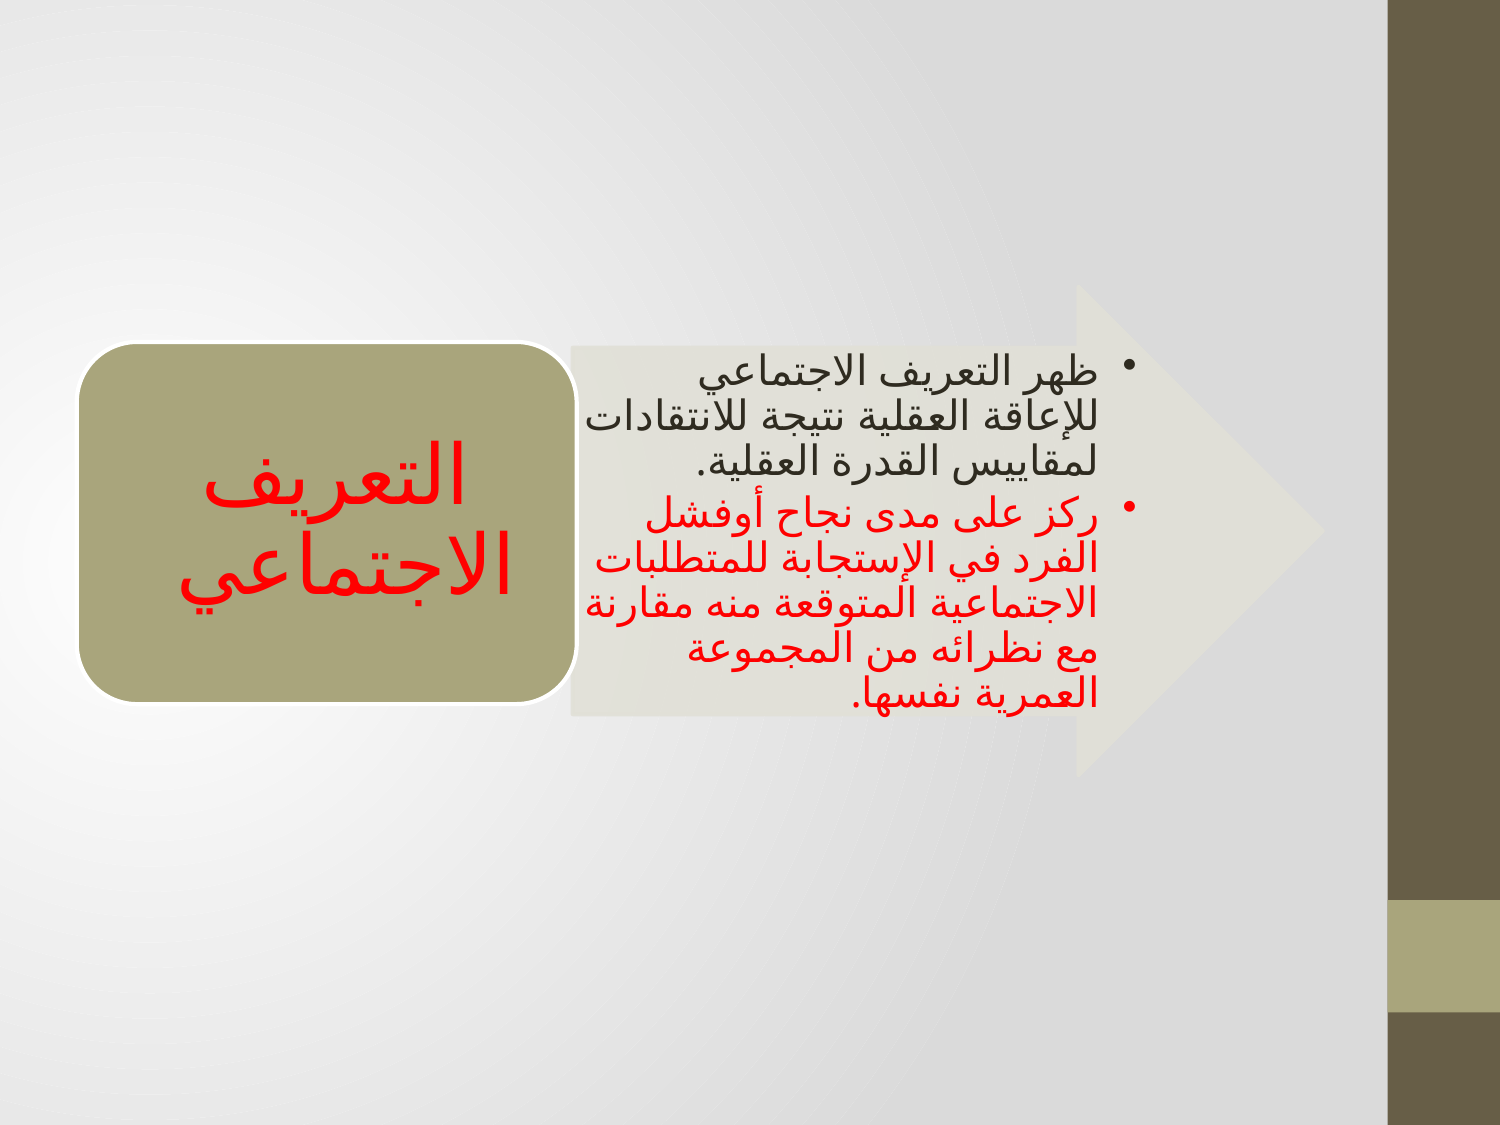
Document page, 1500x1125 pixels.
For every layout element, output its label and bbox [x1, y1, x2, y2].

list [76, 207, 1328, 997]
